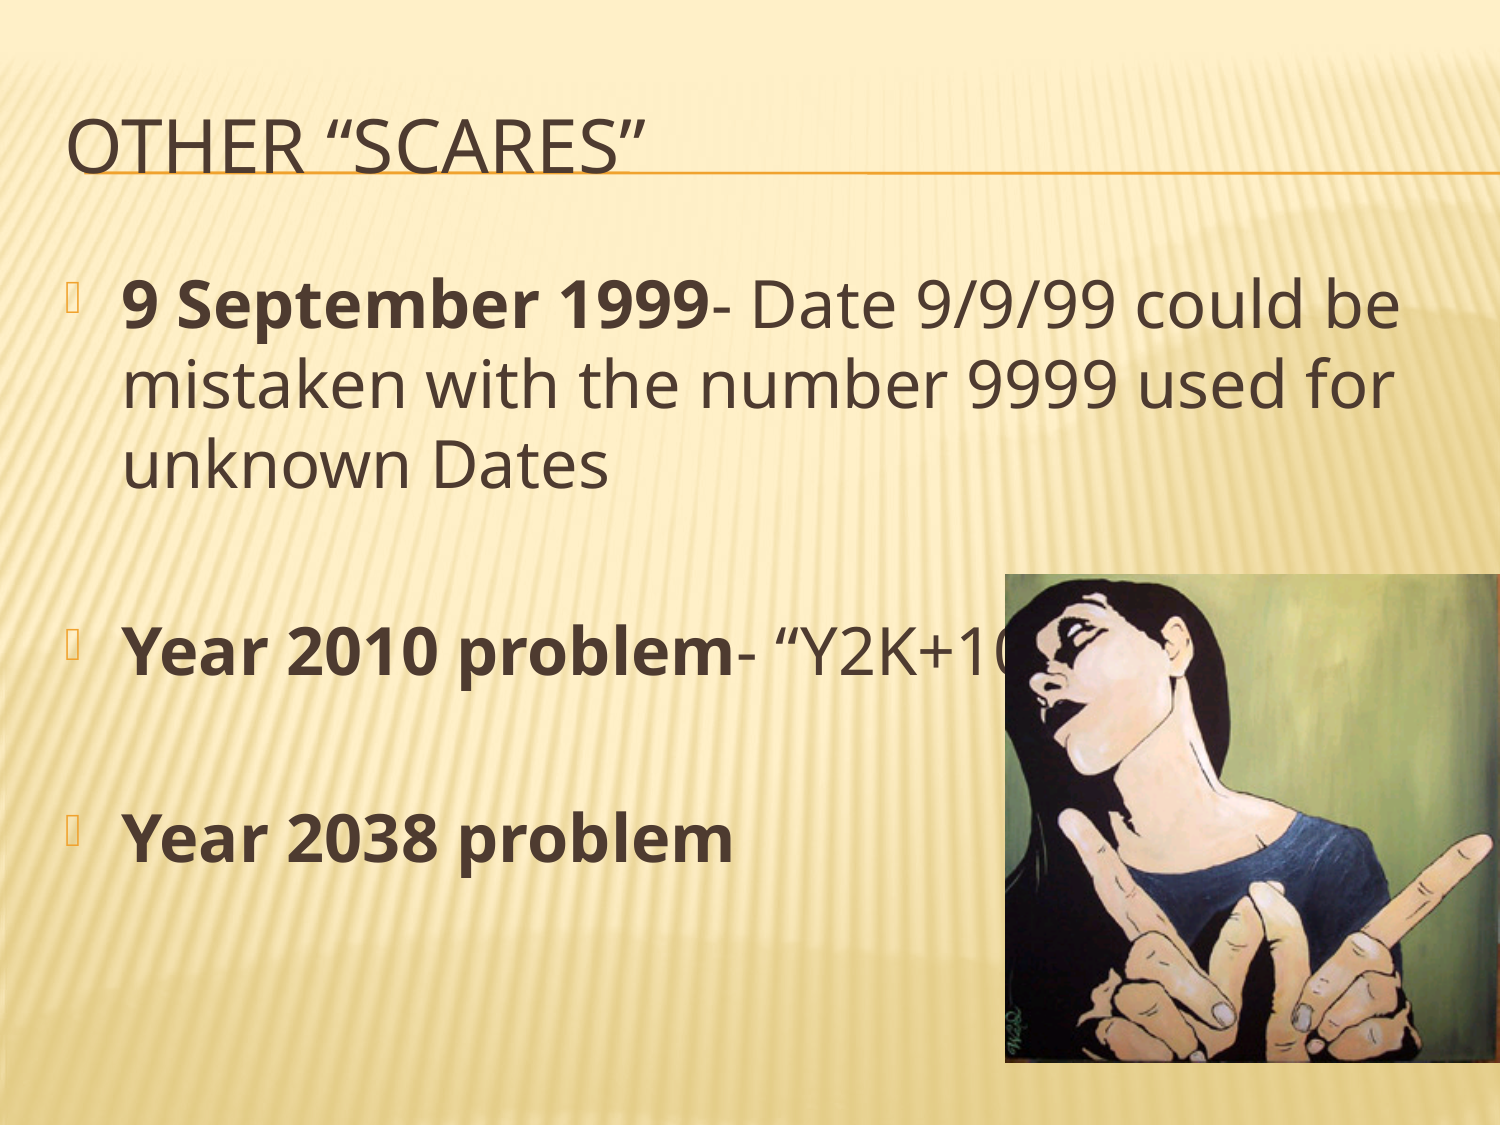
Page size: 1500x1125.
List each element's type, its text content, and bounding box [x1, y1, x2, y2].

picture [1005, 574, 1500, 1063]
list 9 September 1999- Date 9/9/99 could be mistaken with the number 9999 used for unknown Dates Year 2010 problem- “Y2K+10” Year 2038 problem [50, 254, 1475, 998]
title Other “Scares” [50, 75, 1475, 213]
